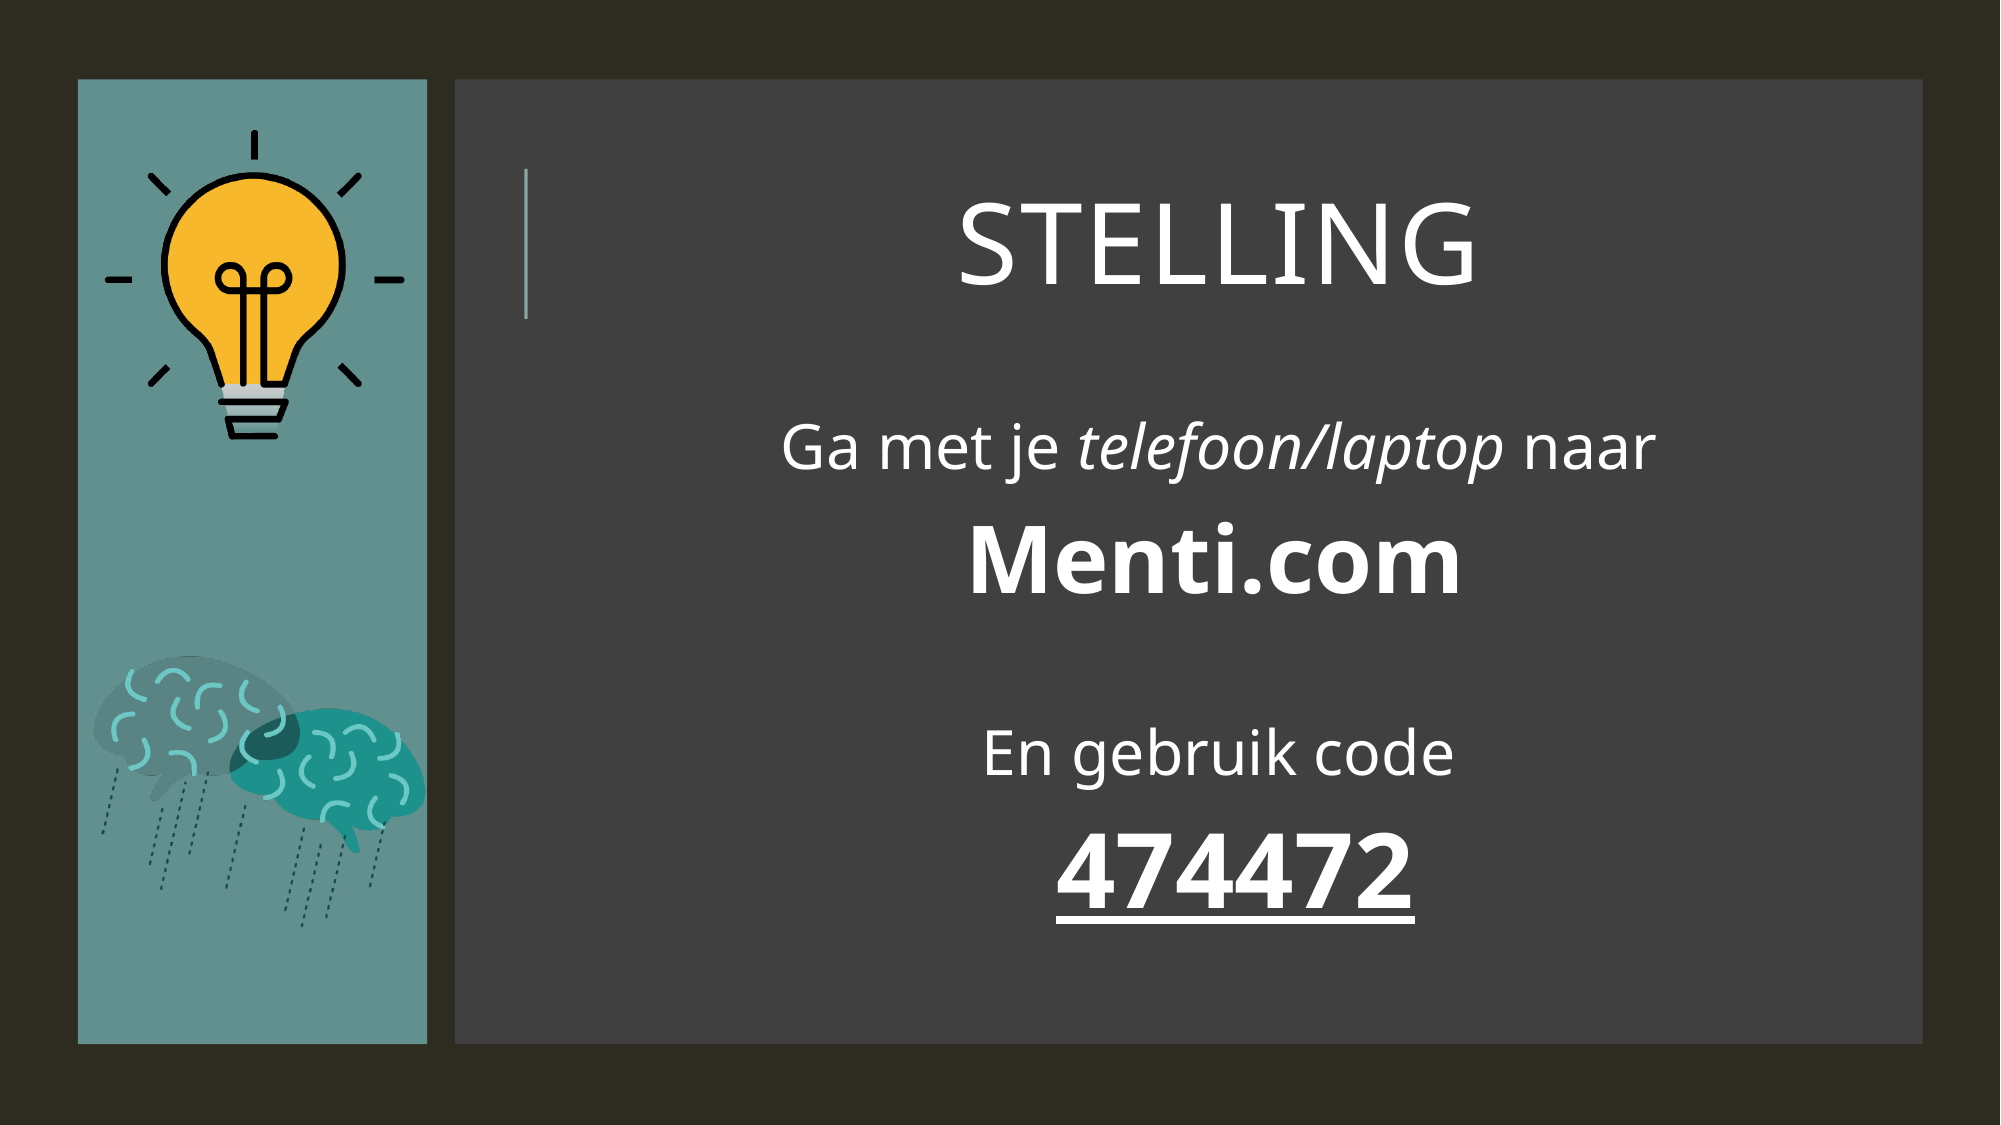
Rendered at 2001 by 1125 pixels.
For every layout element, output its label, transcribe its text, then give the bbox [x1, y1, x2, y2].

text_box [453, 78, 1924, 1045]
picture [58, 564, 447, 953]
text_box [77, 469, 428, 559]
picture [79, 114, 429, 464]
text_box [77, 78, 428, 111]
title Stelling [569, 129, 1869, 376]
list Ga met je telefoon/laptop naar Menti.com En gebruik code 474472 [569, 408, 1869, 992]
text_box [0, 0, 2000, 1125]
text_box [77, 961, 428, 1045]
